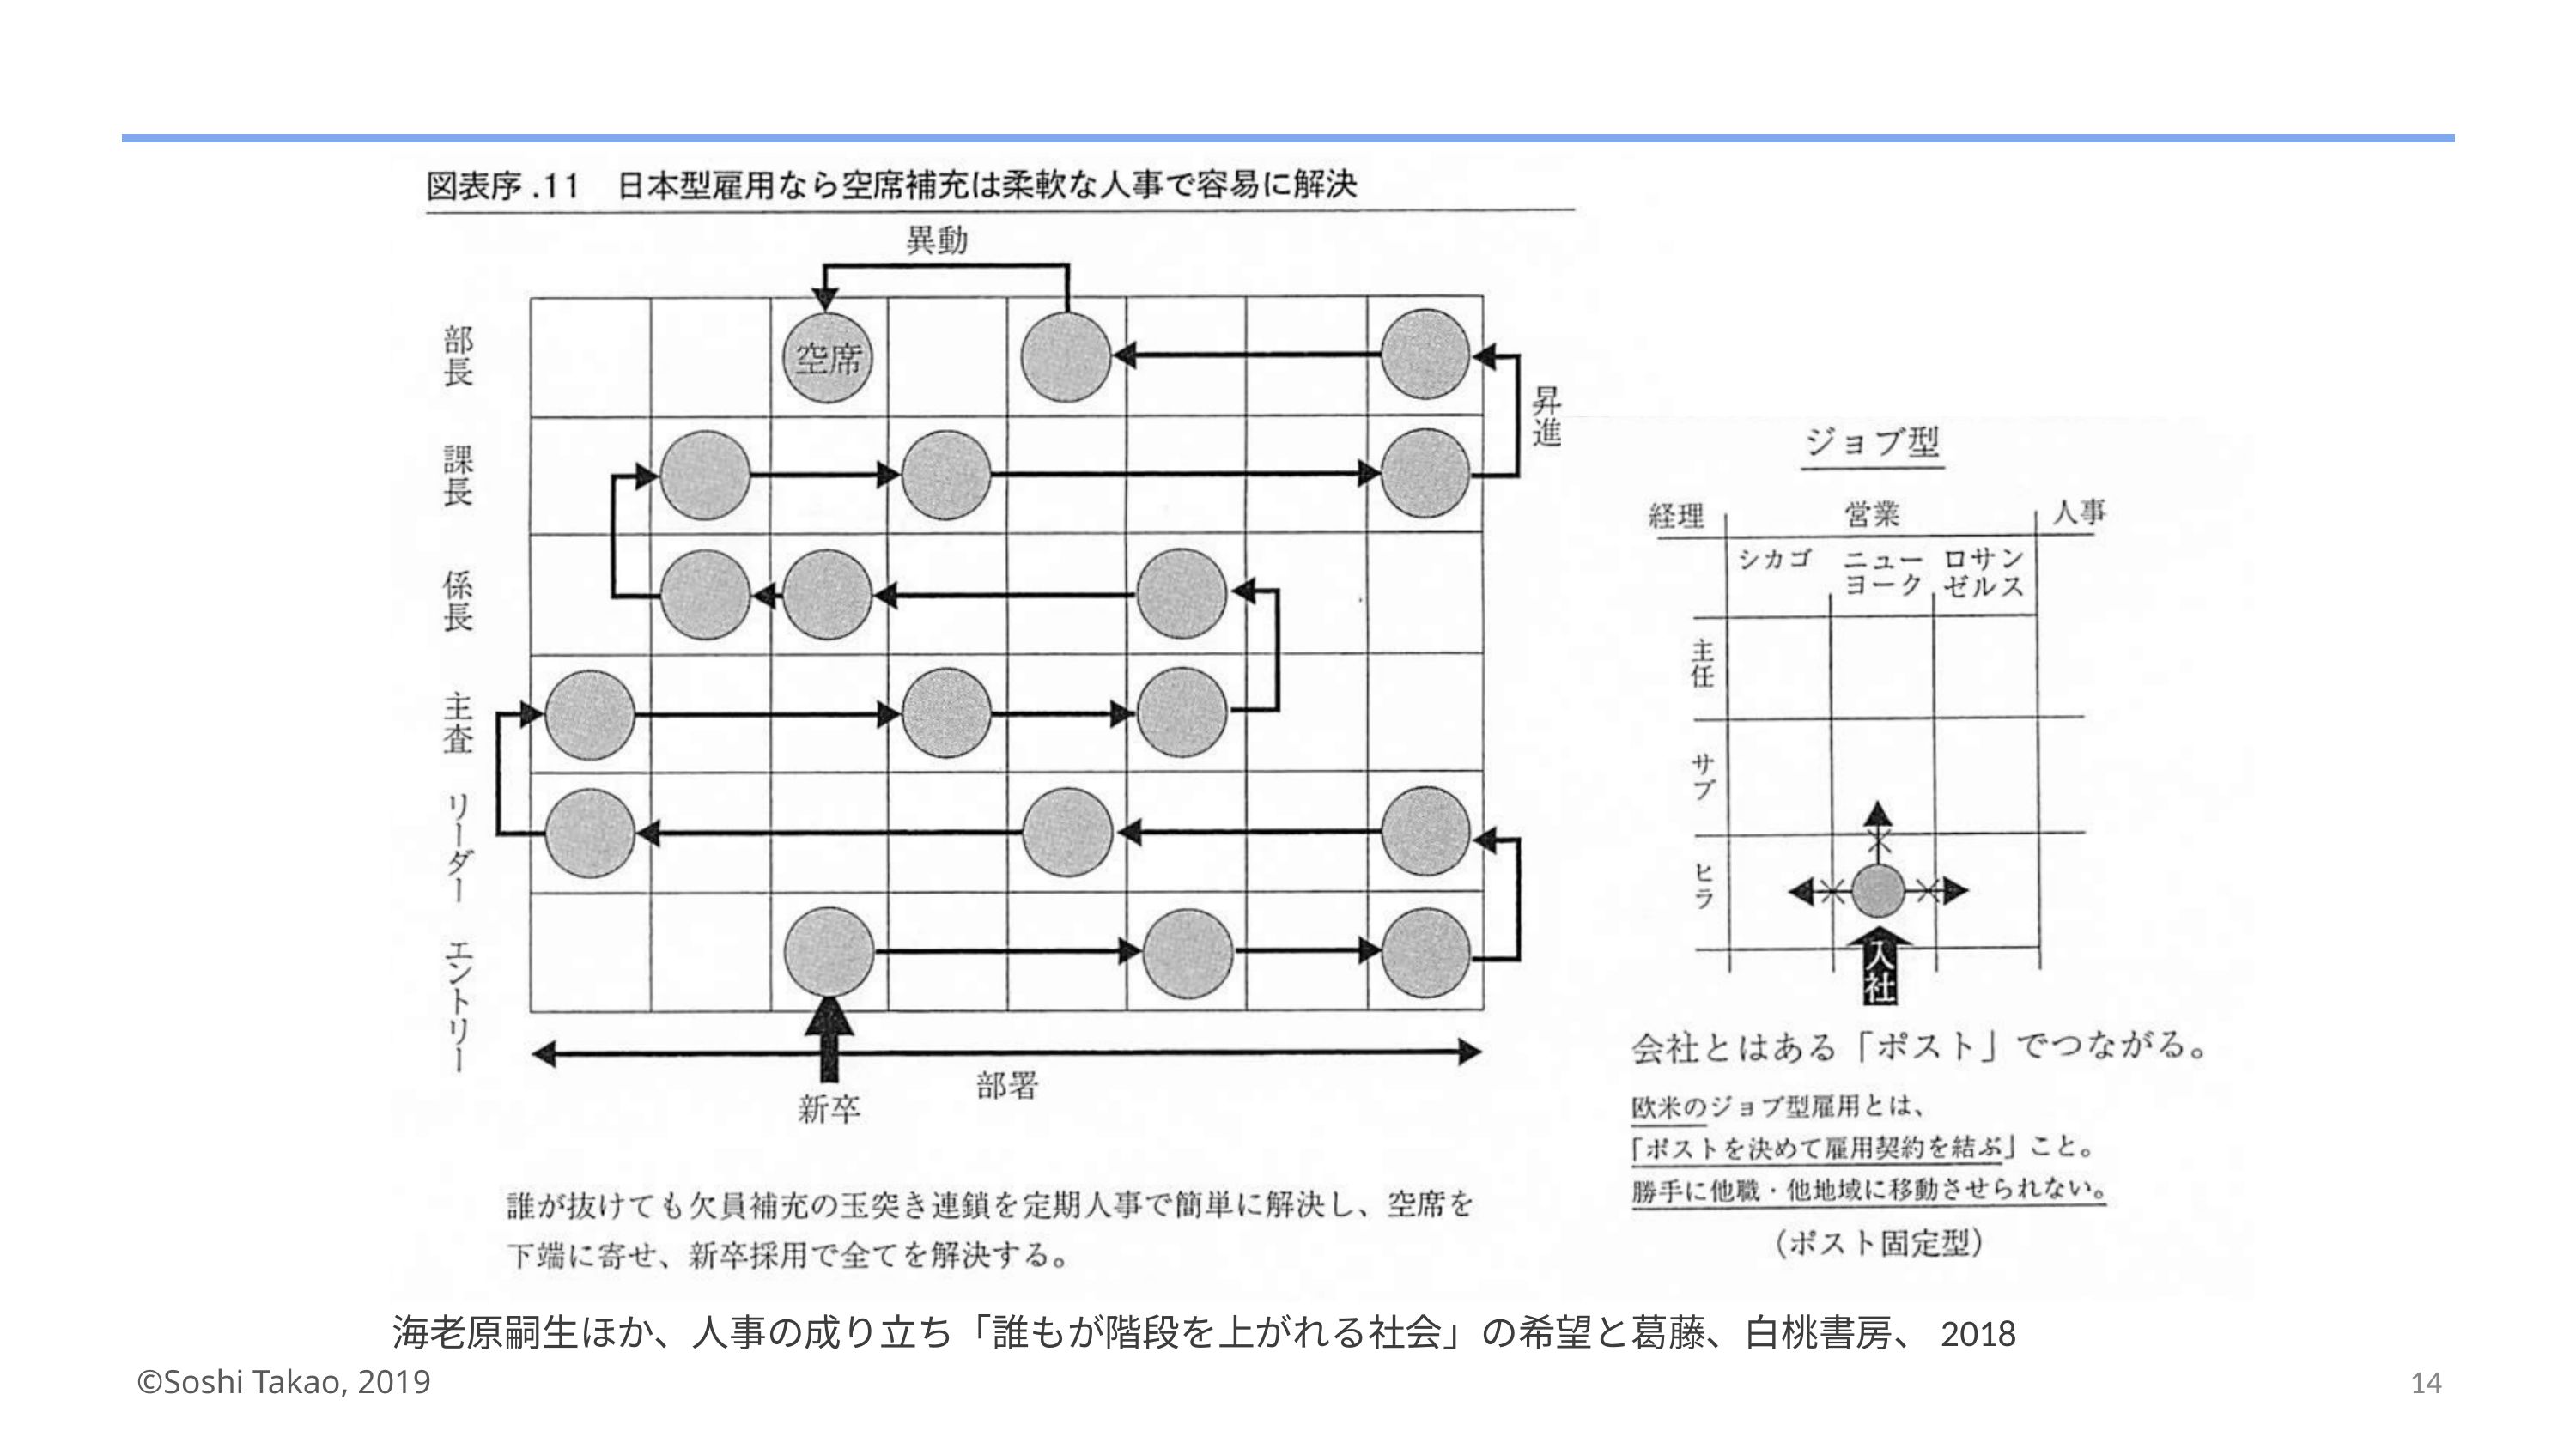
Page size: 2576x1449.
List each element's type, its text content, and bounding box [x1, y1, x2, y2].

text_box 海老原嗣生ほか、人事の成り立ち「誰もが階段を上がれる社会」の希望と葛藤、白桃書房、2018 [379, 1301, 2030, 1361]
slide_number 14 [2337, 1342, 2456, 1420]
picture [390, 152, 2254, 1303]
footer ©Soshi Takao, 2019 [124, 1342, 2304, 1420]
